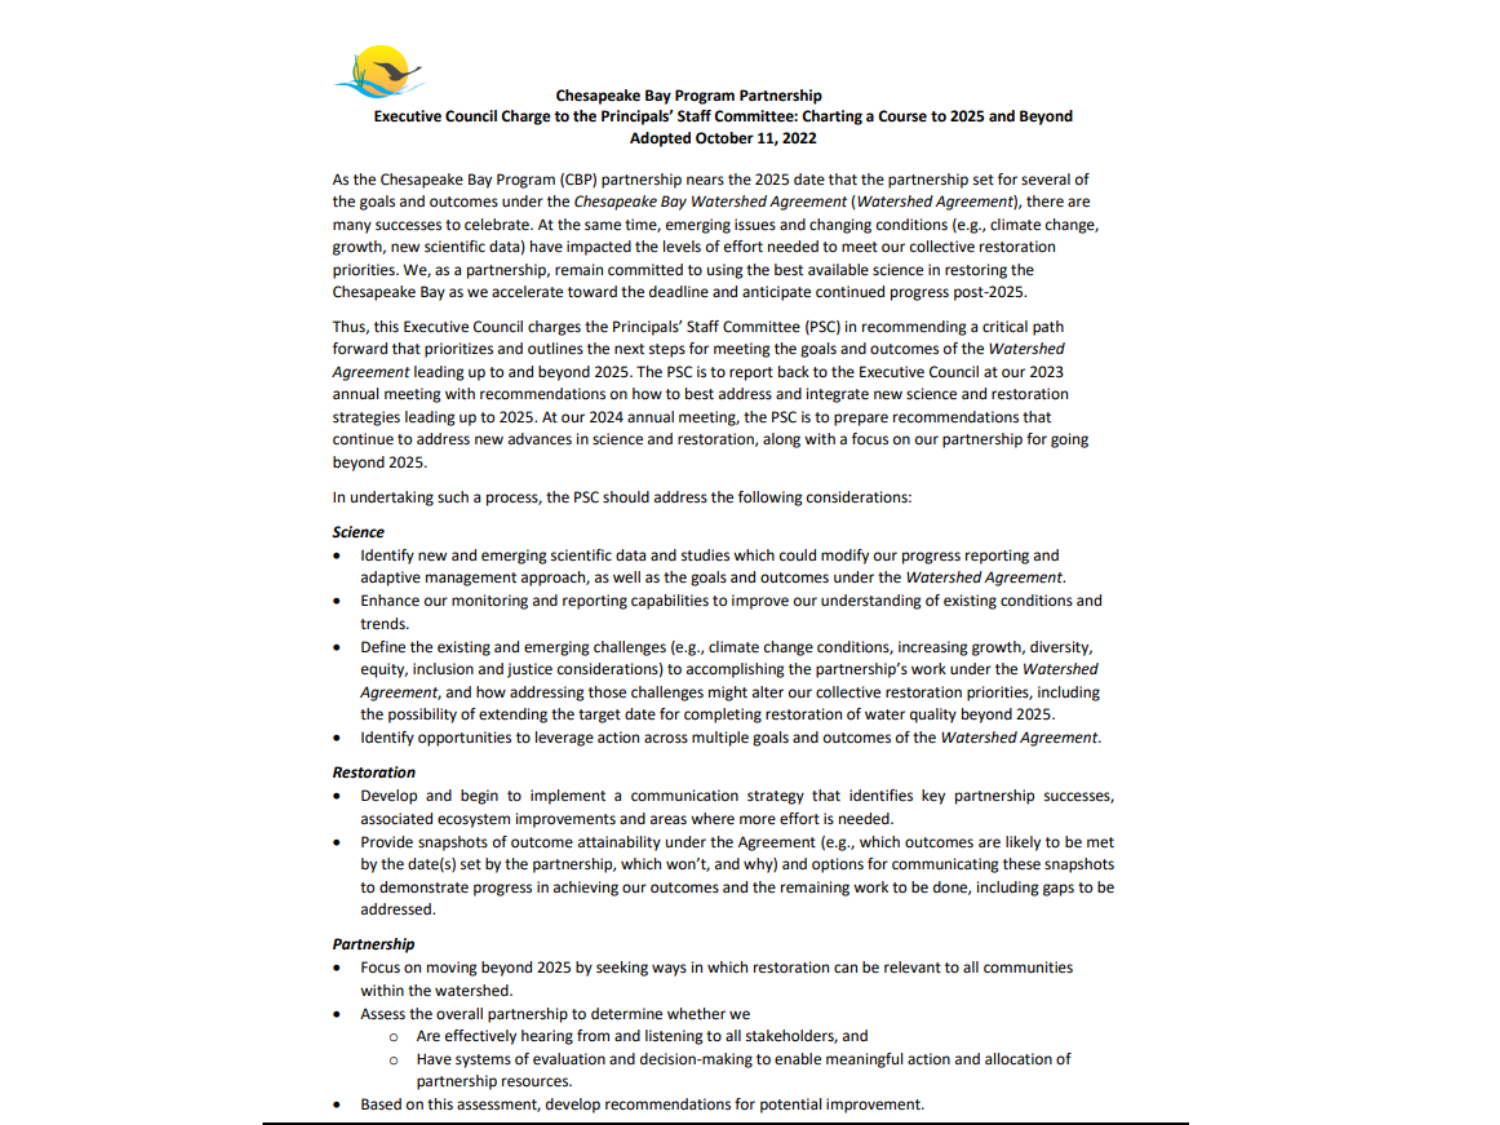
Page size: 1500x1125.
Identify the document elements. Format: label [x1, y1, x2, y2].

picture [262, 0, 1190, 1125]
